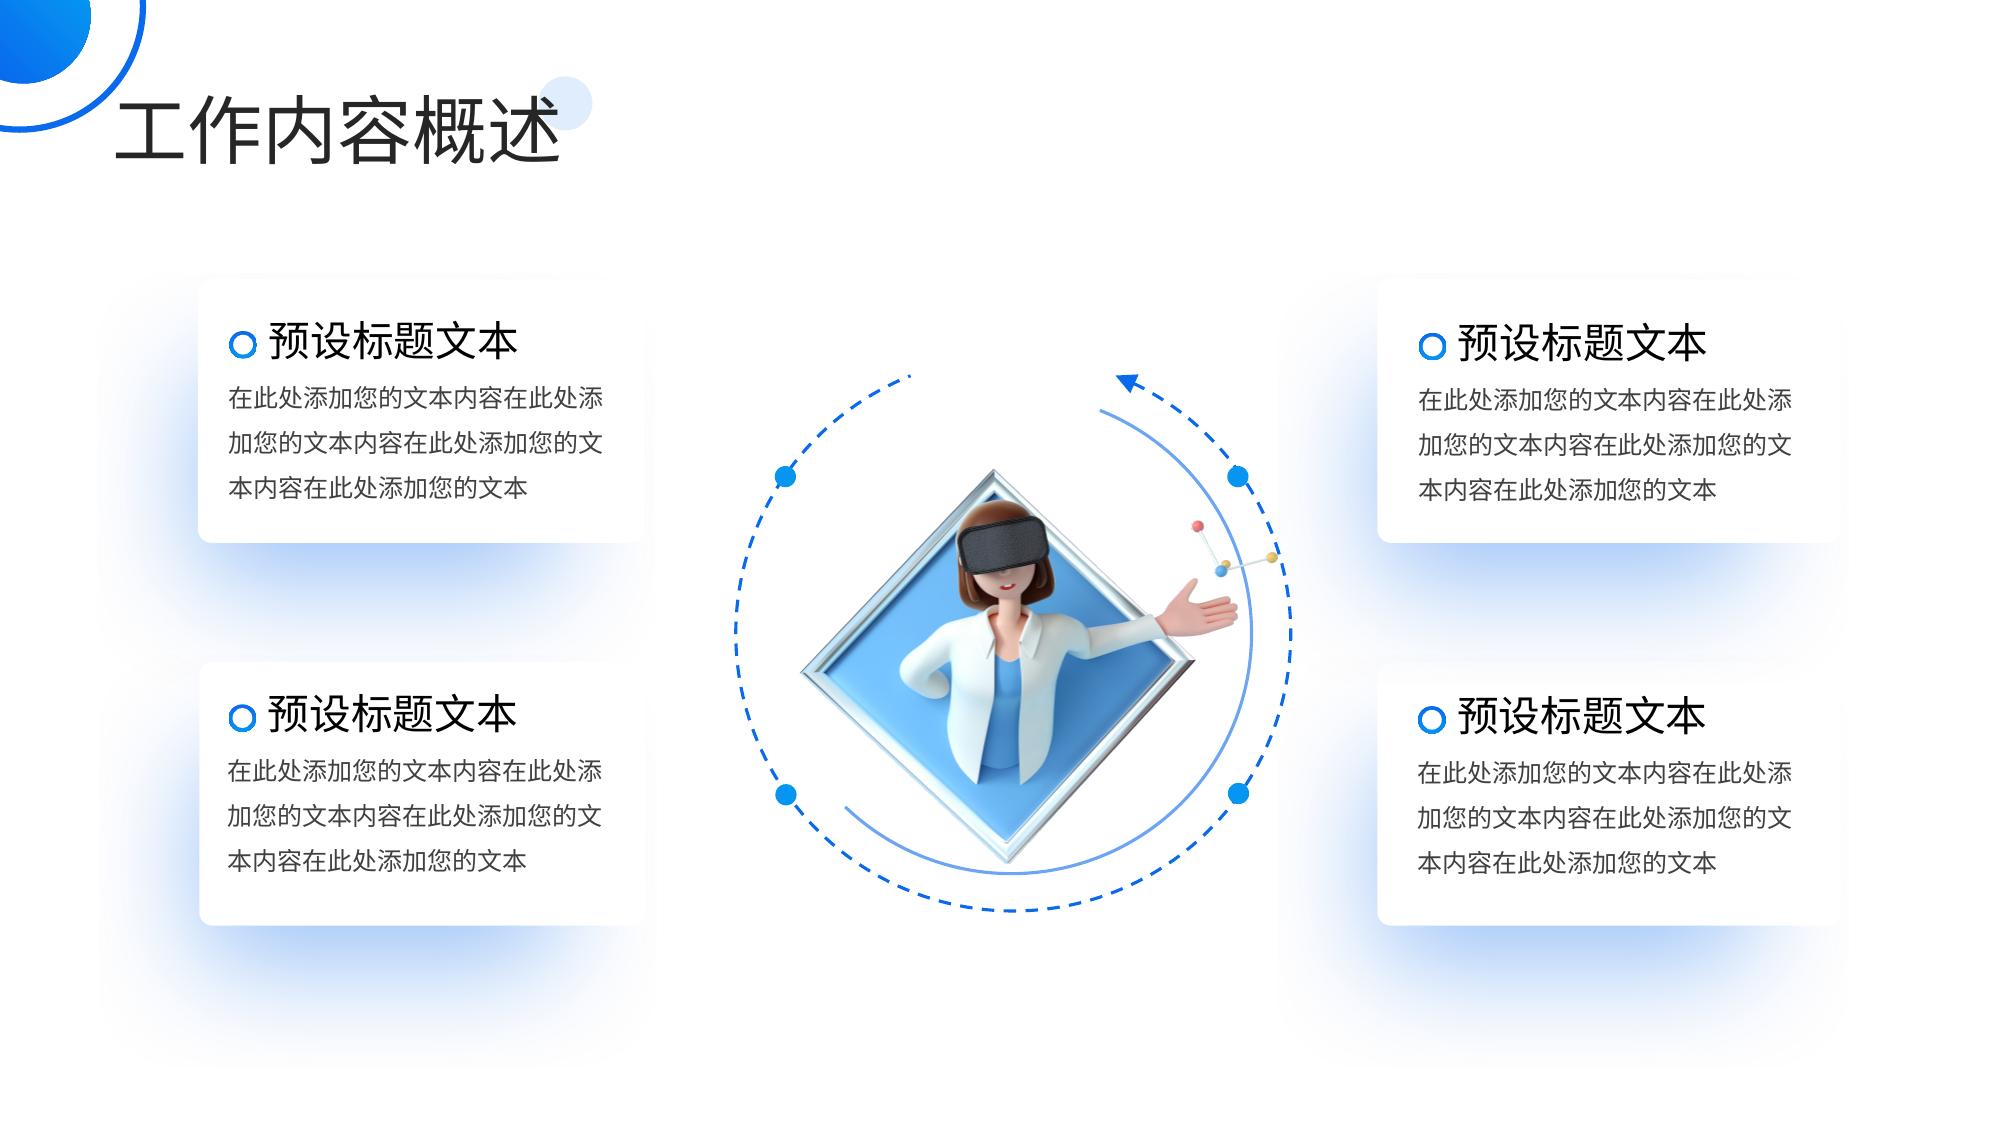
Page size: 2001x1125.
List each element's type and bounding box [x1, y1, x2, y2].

text_box [197, 279, 1841, 926]
